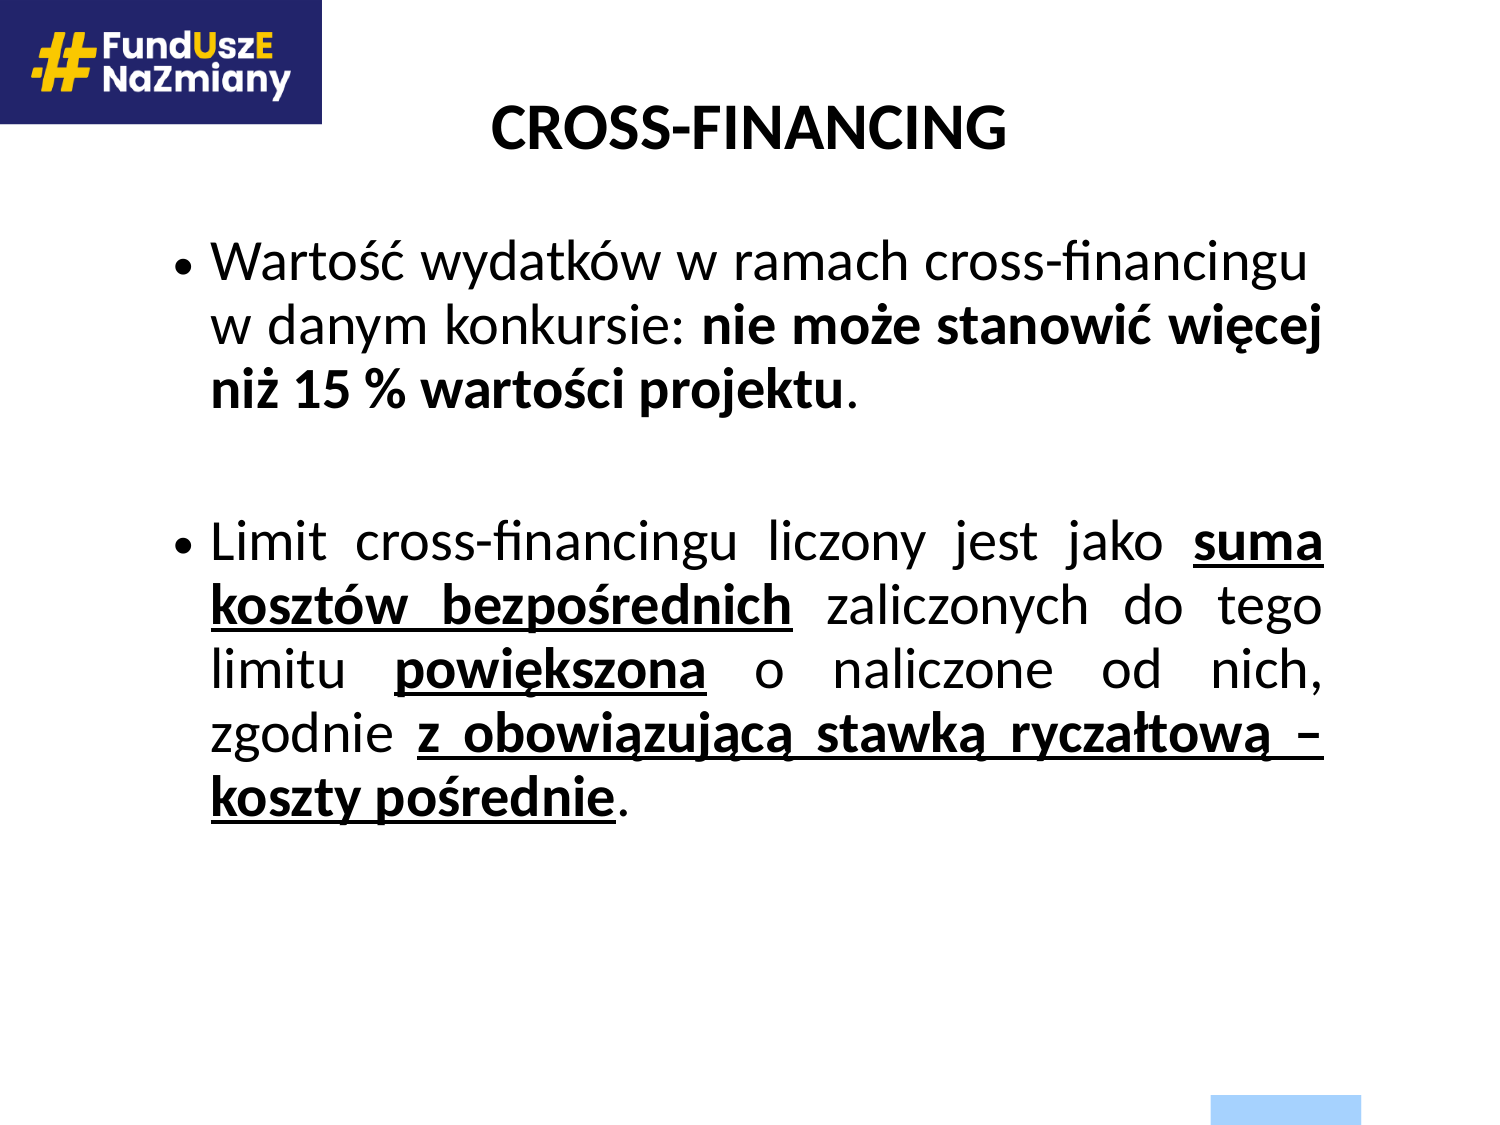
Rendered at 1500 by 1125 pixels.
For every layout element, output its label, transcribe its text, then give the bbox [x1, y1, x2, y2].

title CROSS-FINANCING [103, 39, 1397, 224]
picture [0, 0, 1500, 1125]
list Wartość wydatków w ramach cross-financingu w danym konkursie: nie może stanowić więcej niż 15 % wartości projektu. Limit cross-financingu liczony jest jako suma kosztów bezpośrednich zaliczonych do tego limitu powiększona o naliczone od nich, zgodnie z obowiązującą stawką ryczałtową – koszty pośrednie. [158, 223, 1340, 1048]
